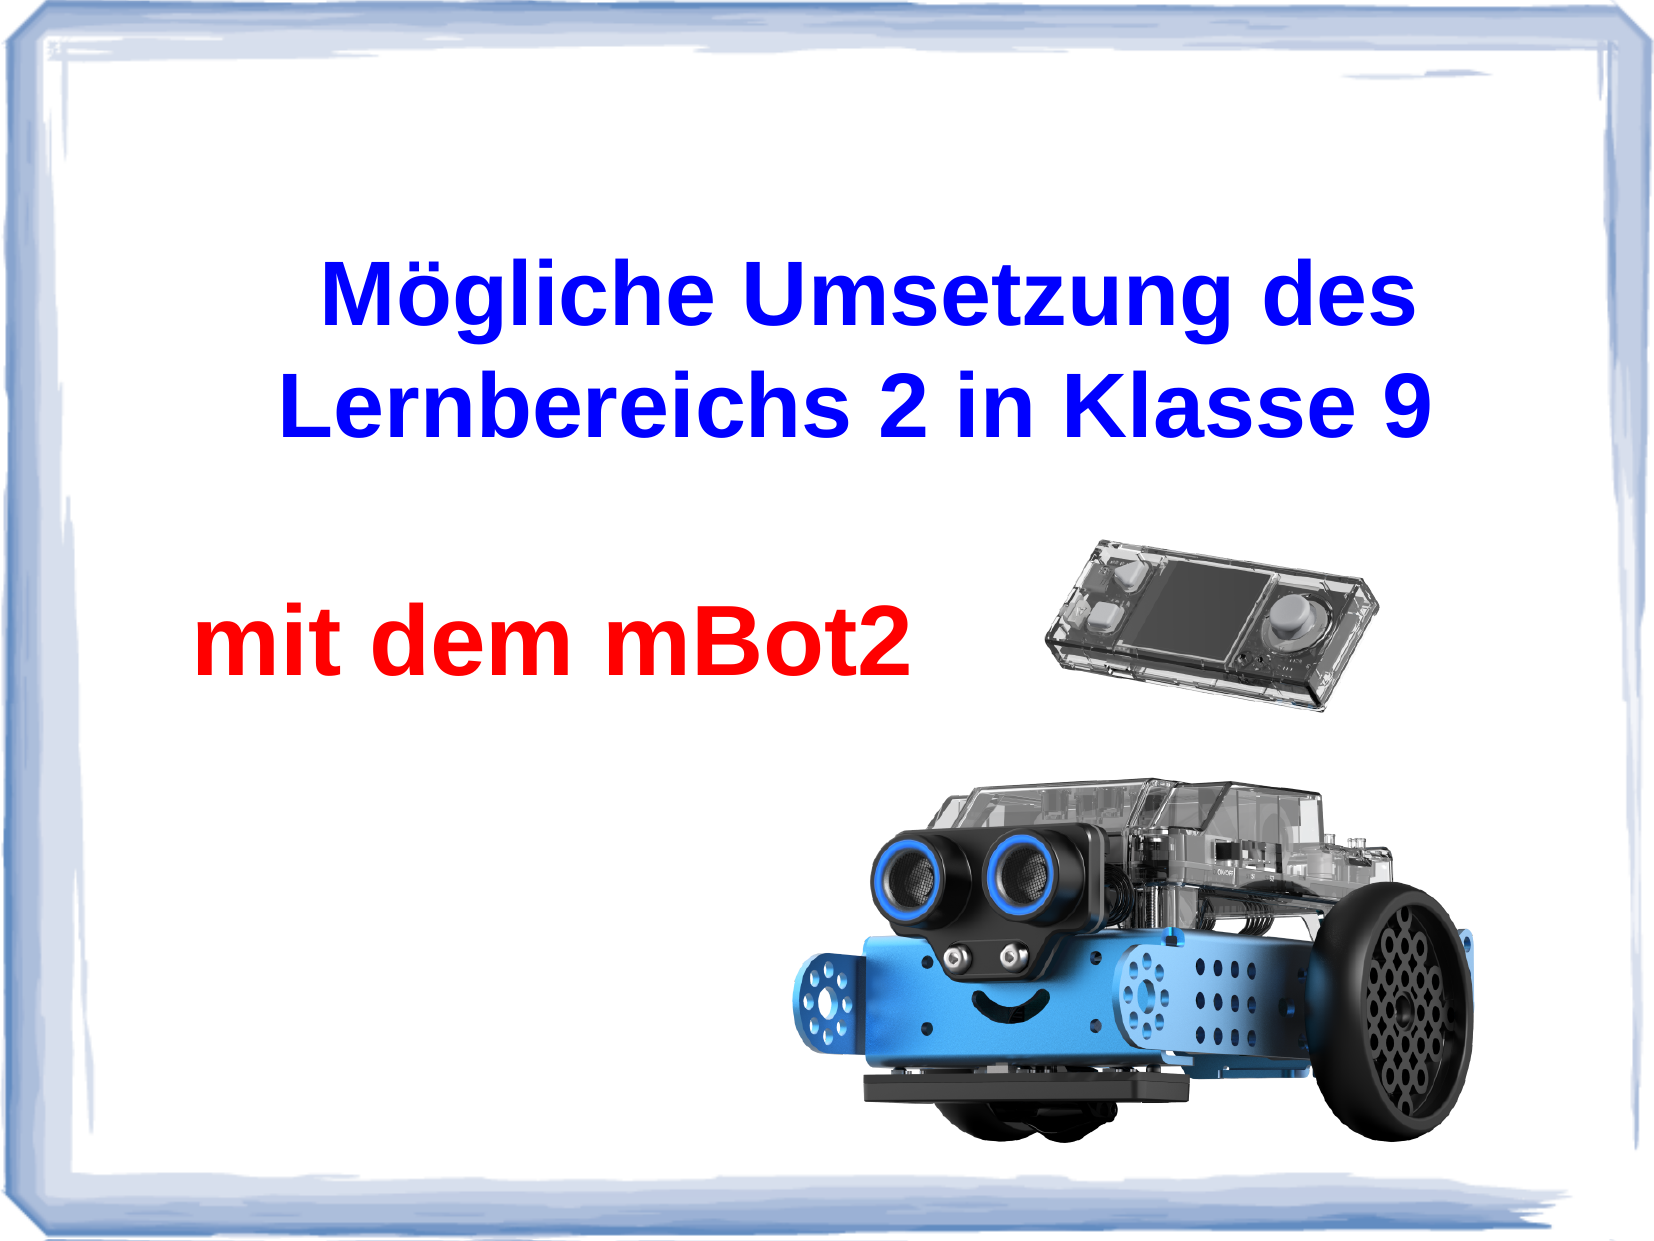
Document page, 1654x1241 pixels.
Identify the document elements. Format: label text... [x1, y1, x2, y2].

text_box Mögliche Umsetzung des Lernbereichs 2 in Klasse 9 mit dem mBot2 [177, 218, 1536, 724]
picture [0, 0, 1654, 1241]
